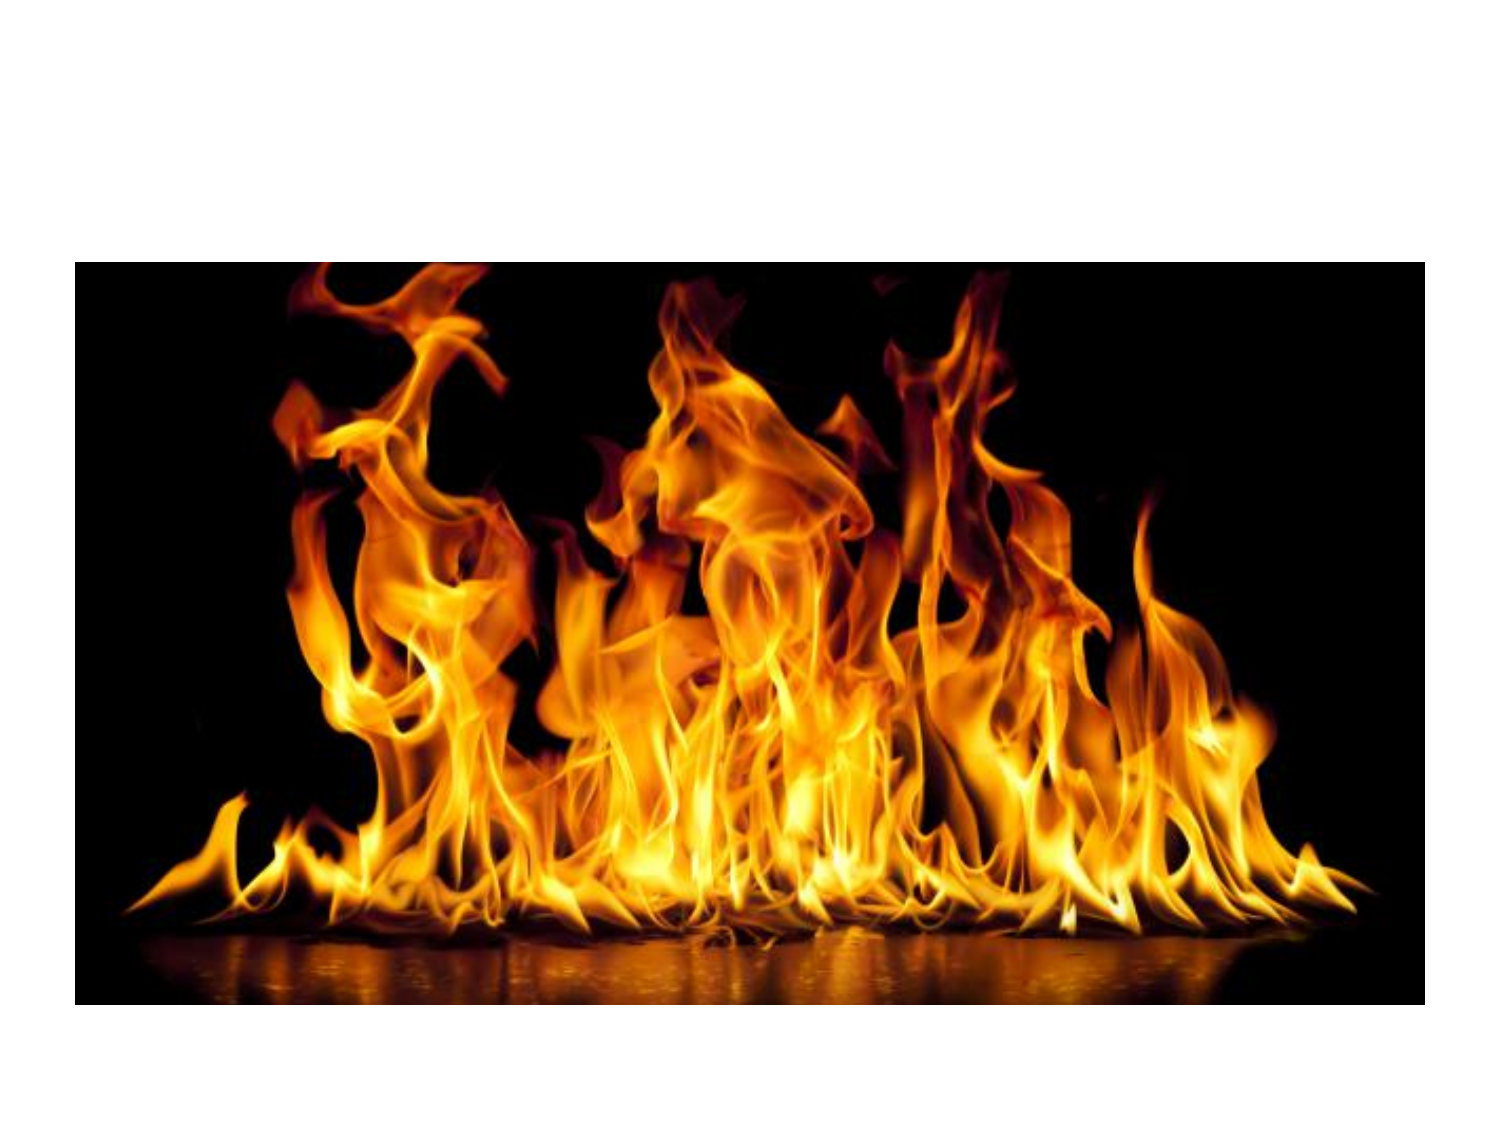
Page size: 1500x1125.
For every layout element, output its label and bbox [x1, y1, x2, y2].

list [74, 262, 1426, 1006]
